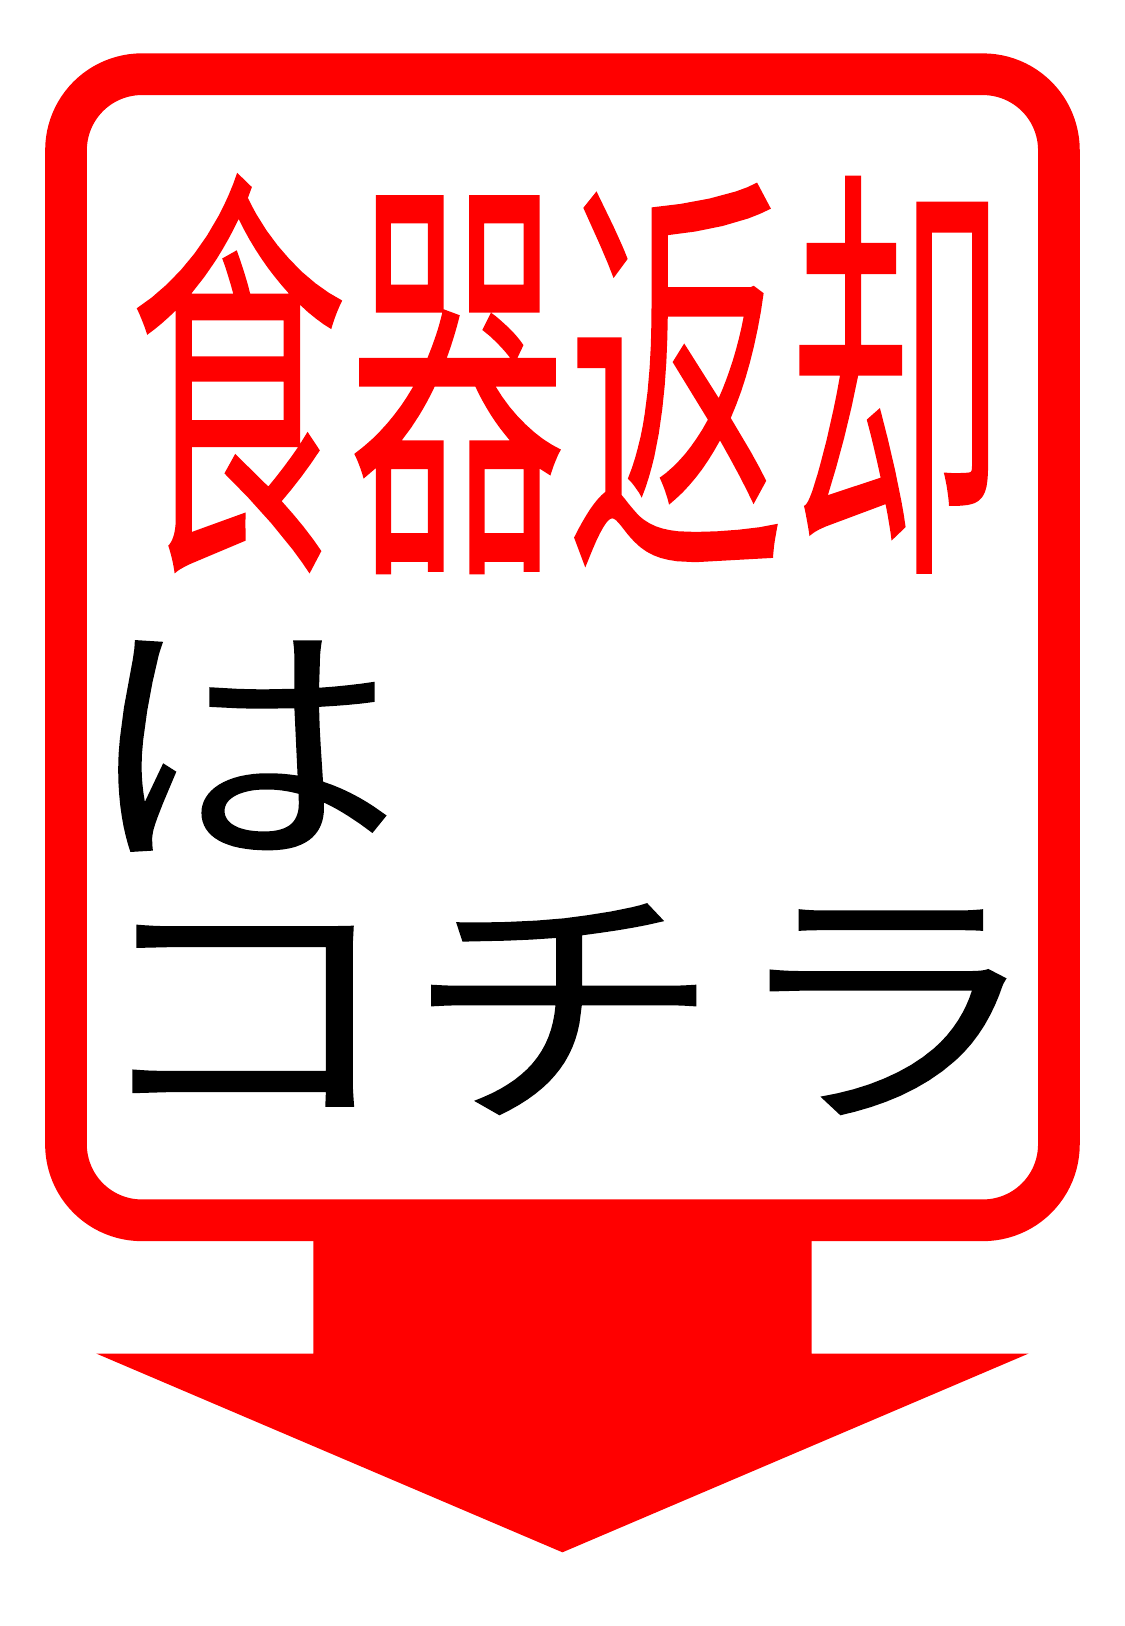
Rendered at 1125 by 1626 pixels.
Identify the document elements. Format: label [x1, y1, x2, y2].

text_box [63, 72, 1062, 1223]
text_box [94, 1223, 1031, 1555]
text_box [117, 172, 1007, 1116]
